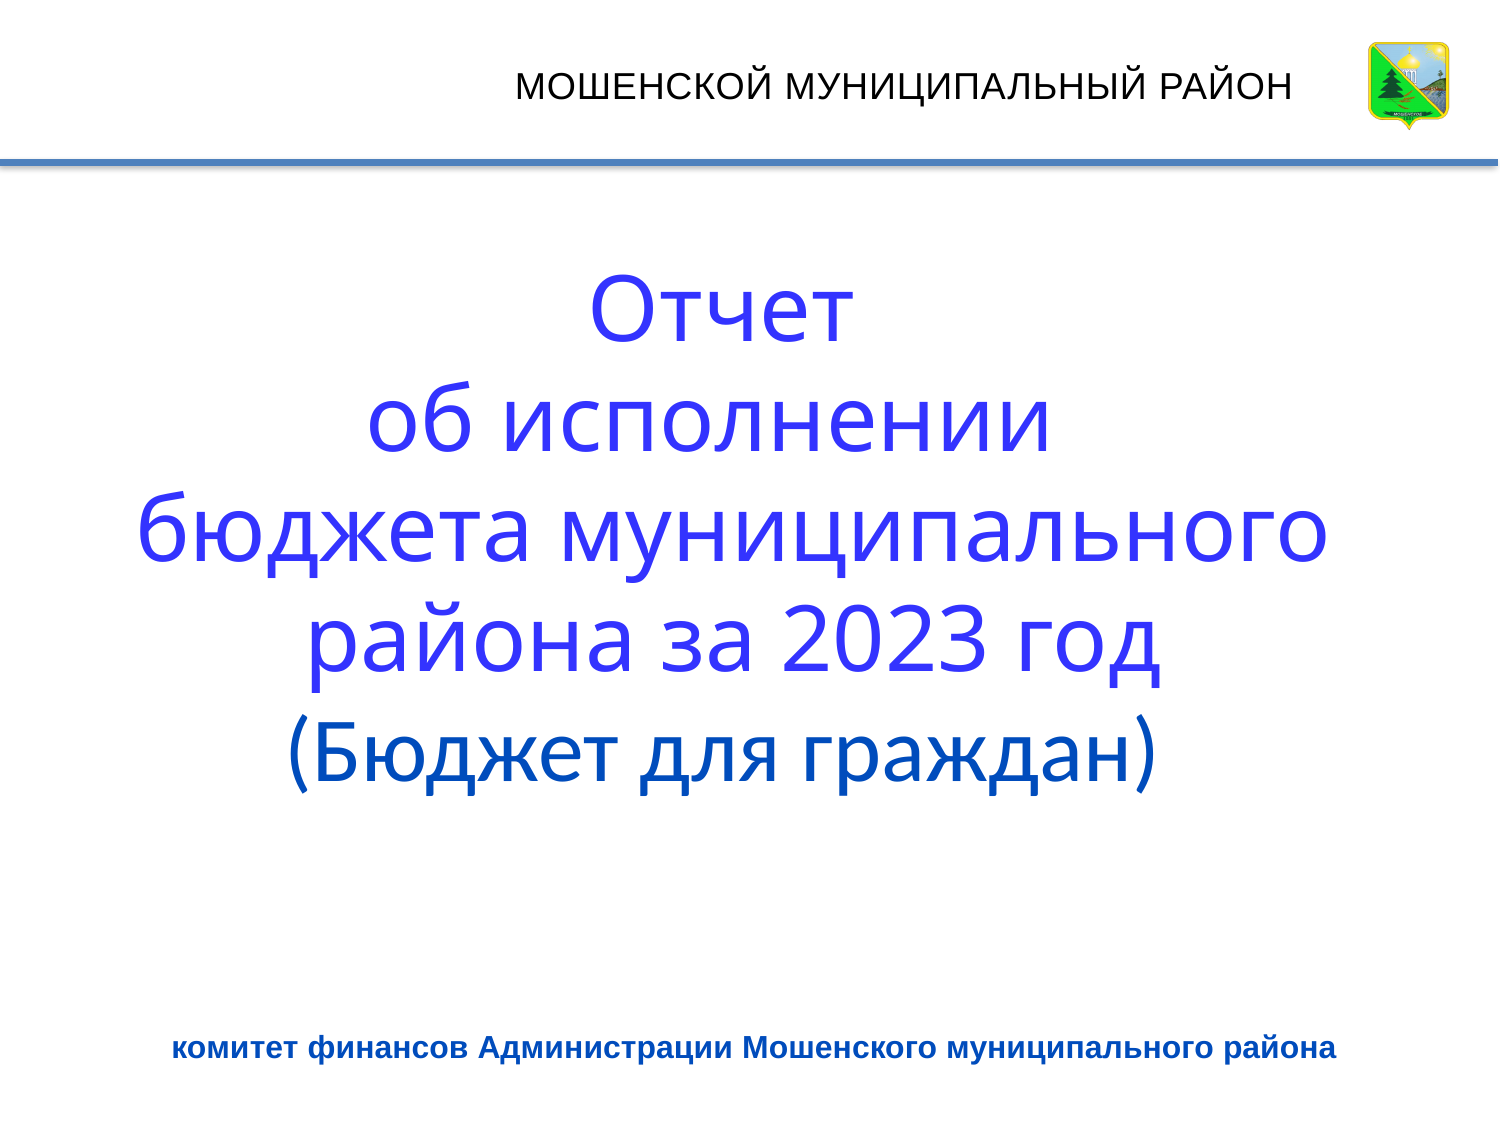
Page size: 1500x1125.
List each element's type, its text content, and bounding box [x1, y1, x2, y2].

picture [1366, 39, 1451, 132]
text_box МОШЕНСКОЙ МУНИЦИПАЛЬНЫЙ РАЙОН [499, 55, 1338, 115]
text_box Отчет об исполнении бюджета муниципального района за 2023 год (Бюджет для граждан) [58, 374, 1409, 675]
text_box комитет финансов Администрации Мошенского муниципального района [58, 1019, 1450, 1096]
